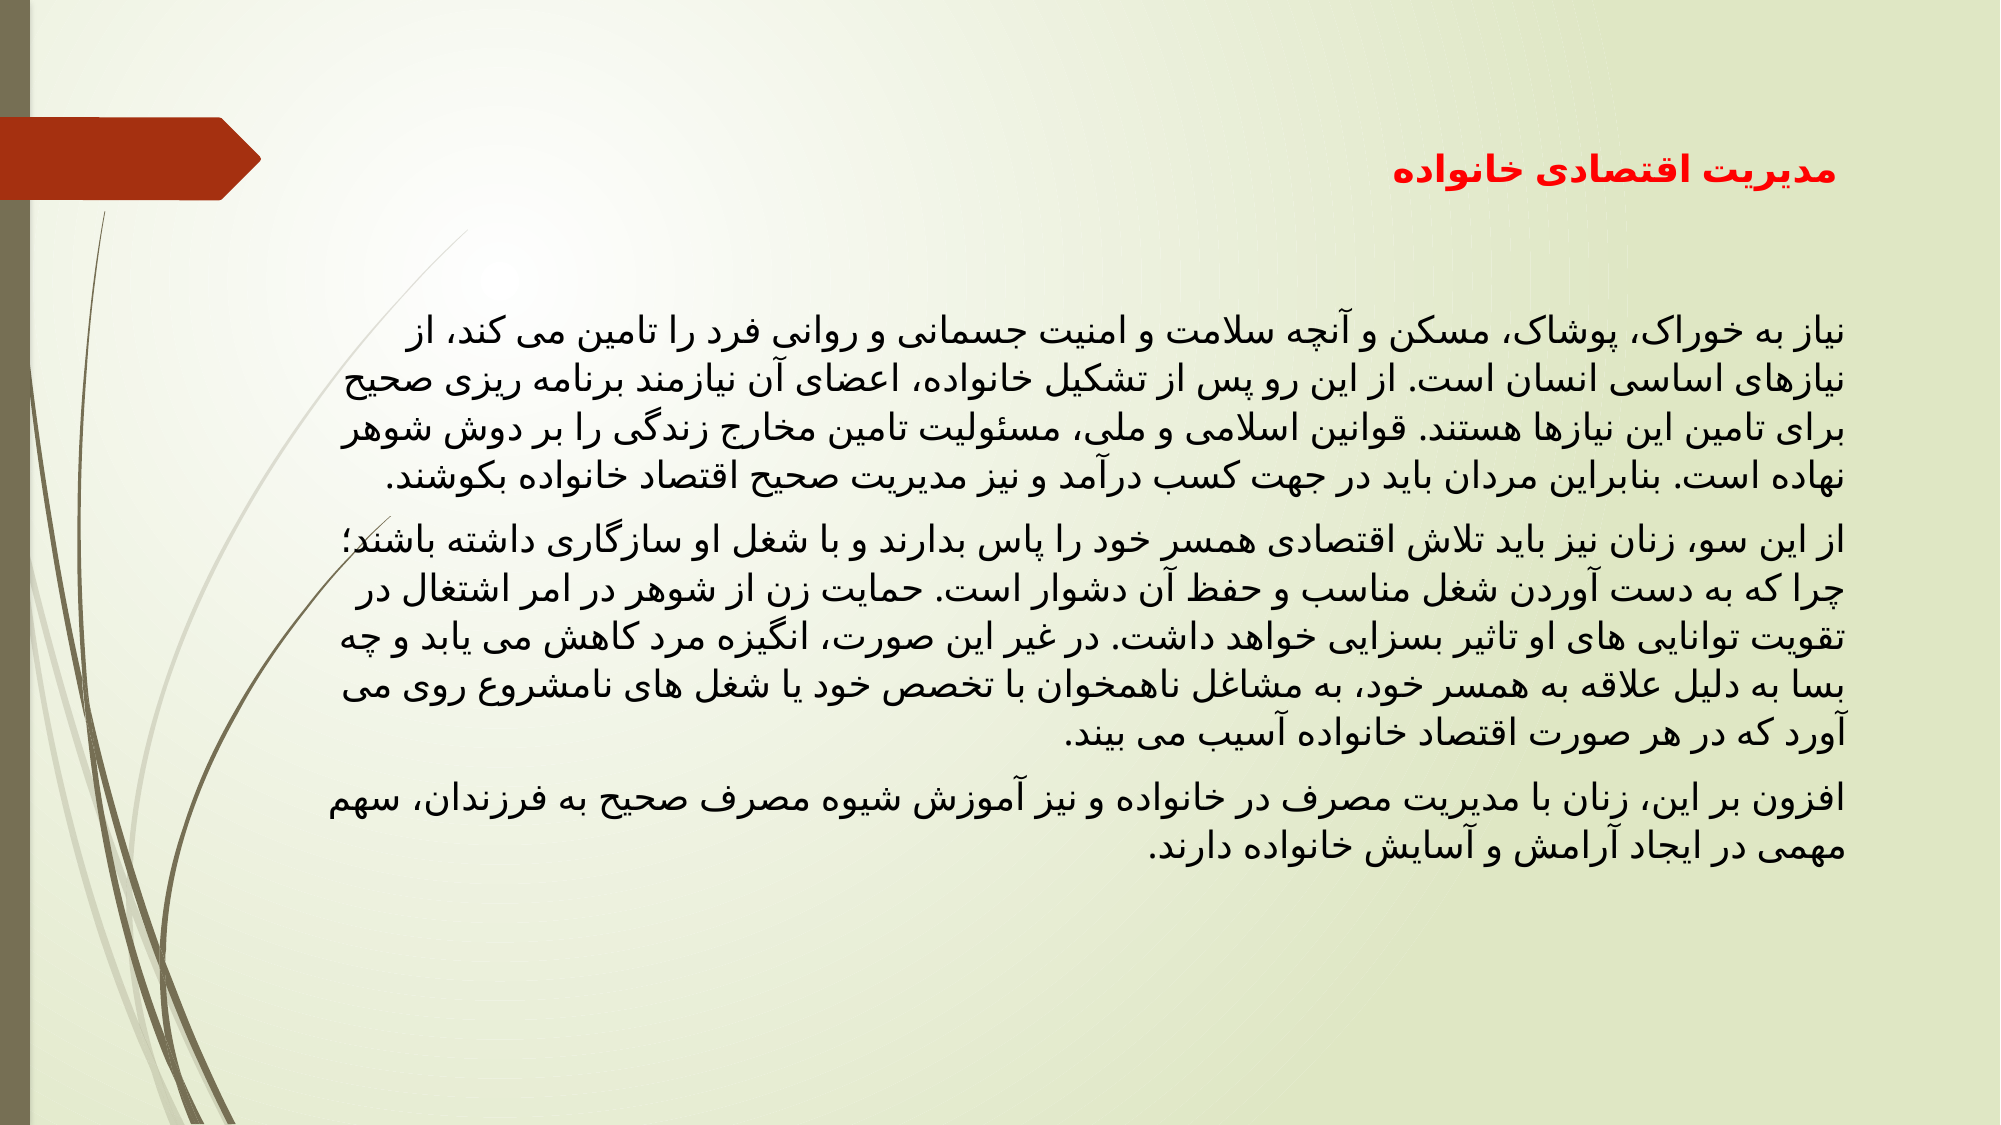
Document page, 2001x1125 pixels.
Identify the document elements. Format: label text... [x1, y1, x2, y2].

text_box نیاز به خوراک، پوشاک، مسکن و آنچه سلامت و امنیت جسمانی و روانی فرد را تامین می کند، از نیازهای اساسی انسان است. از این رو پس از تشکیل خانواده، اعضای آن نیازمند برنامه ریزی صحیح برای تامین این نیازها هستند. قوانین اسلامی و ملی، مسئولیت تامین مخارج زندگی را بر دوش شوهر نهاده است. بنابراین مردان باید در جهت کسب درآمد و نیز مدیریت صحیح اقتصاد خانواده بکوشند. از این سو، زنان نیز باید تلاش اقتصادی همسر خود را پاس بدارند و با شغل او سازگاری داشته باشند؛ چرا که به دست آوردن شغل مناسب و حفظ آن دشوار است‌. حمایت زن از شوهر در امر اشتغال در تقویت توانایی های او تاثیر بسزایی خواهد داشت. در غیر این صورت، انگیزه مرد کاهش می یابد و چه بسا به دلیل علاقه به همسر خود، به مشاغل ناهمخوان با تخصص خود یا شغل های نامشروع روی می آورد که در هر صورت اقتصاد خانواده آسیب می بیند. افزون بر این، زنان با مدیریت مصرف در خانواده و نیز آموزش شیوه مصرف صحیح به فرزندان، سهم مهمی در ایجاد آرامش و آسایش خانواده دارند. [299, 295, 1863, 874]
list مدیریت اقتصادی خانواده [137, 137, 1863, 1014]
